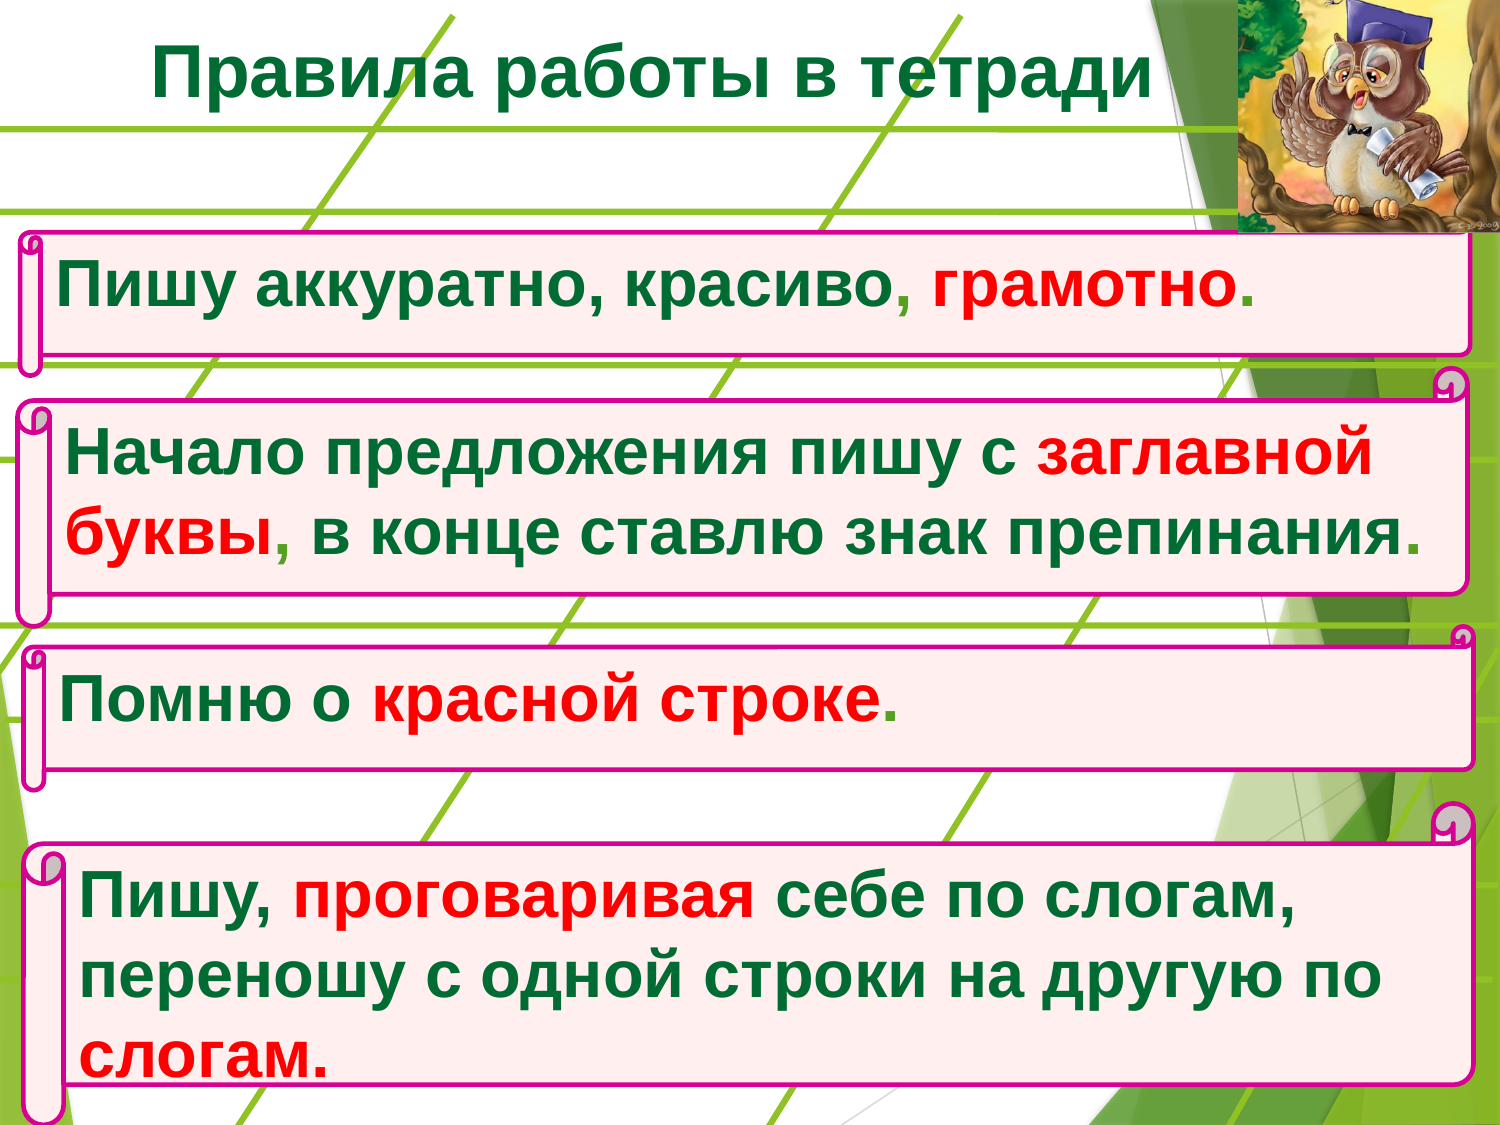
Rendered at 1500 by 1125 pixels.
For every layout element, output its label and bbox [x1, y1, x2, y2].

text_box [0, 14, 1500, 1125]
picture [1237, 0, 1500, 234]
